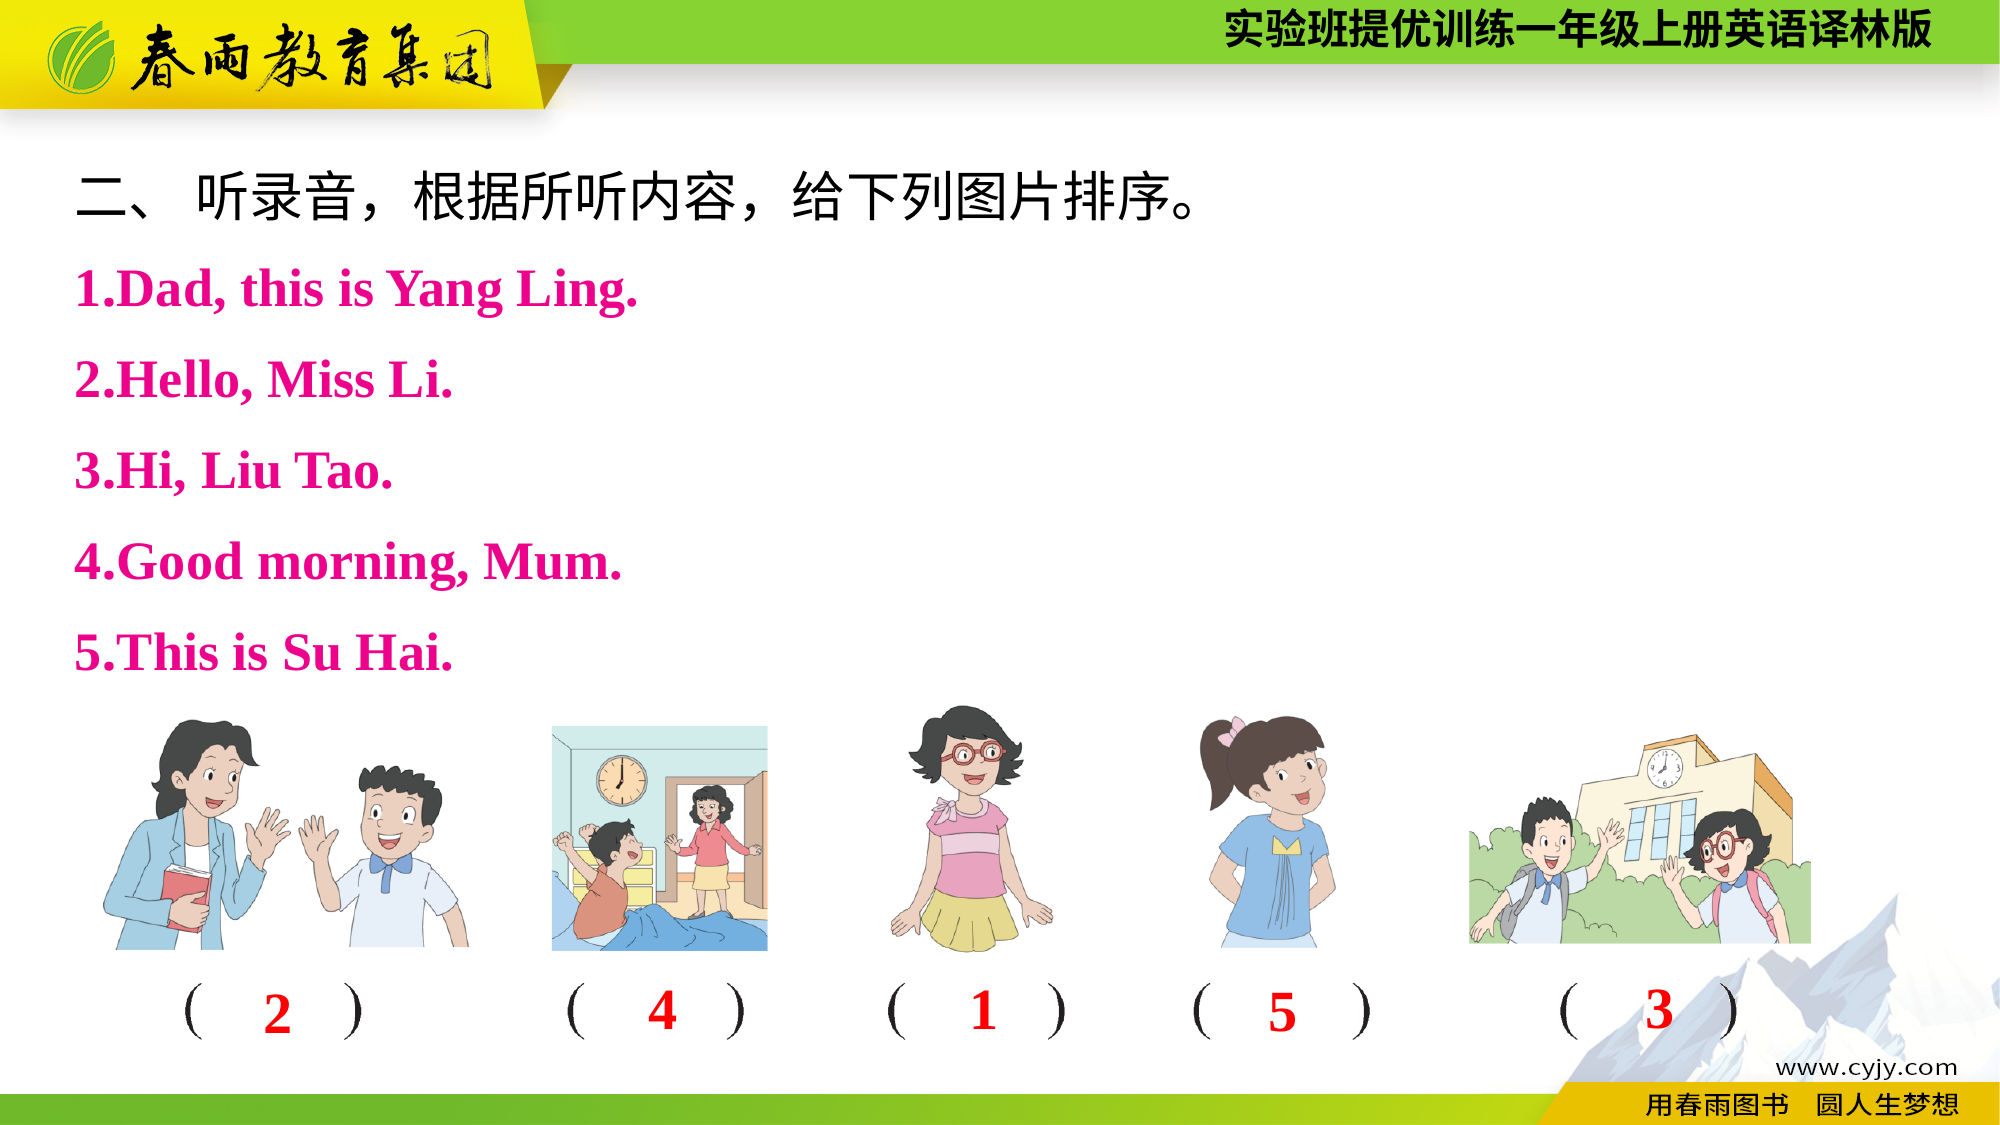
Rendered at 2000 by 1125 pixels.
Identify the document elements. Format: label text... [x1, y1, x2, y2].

picture [0, 0, 2000, 1125]
text_box 1.Dad, this is Yang Ling. 2.Hello, Miss Li. 3.Hi, Liu Tao. 4.Good morning, Mum. 5.This is Su Hai. [59, 218, 1944, 689]
list 二、 听录音，根据所听内容，给下列图片排序。 [59, 122, 1944, 218]
